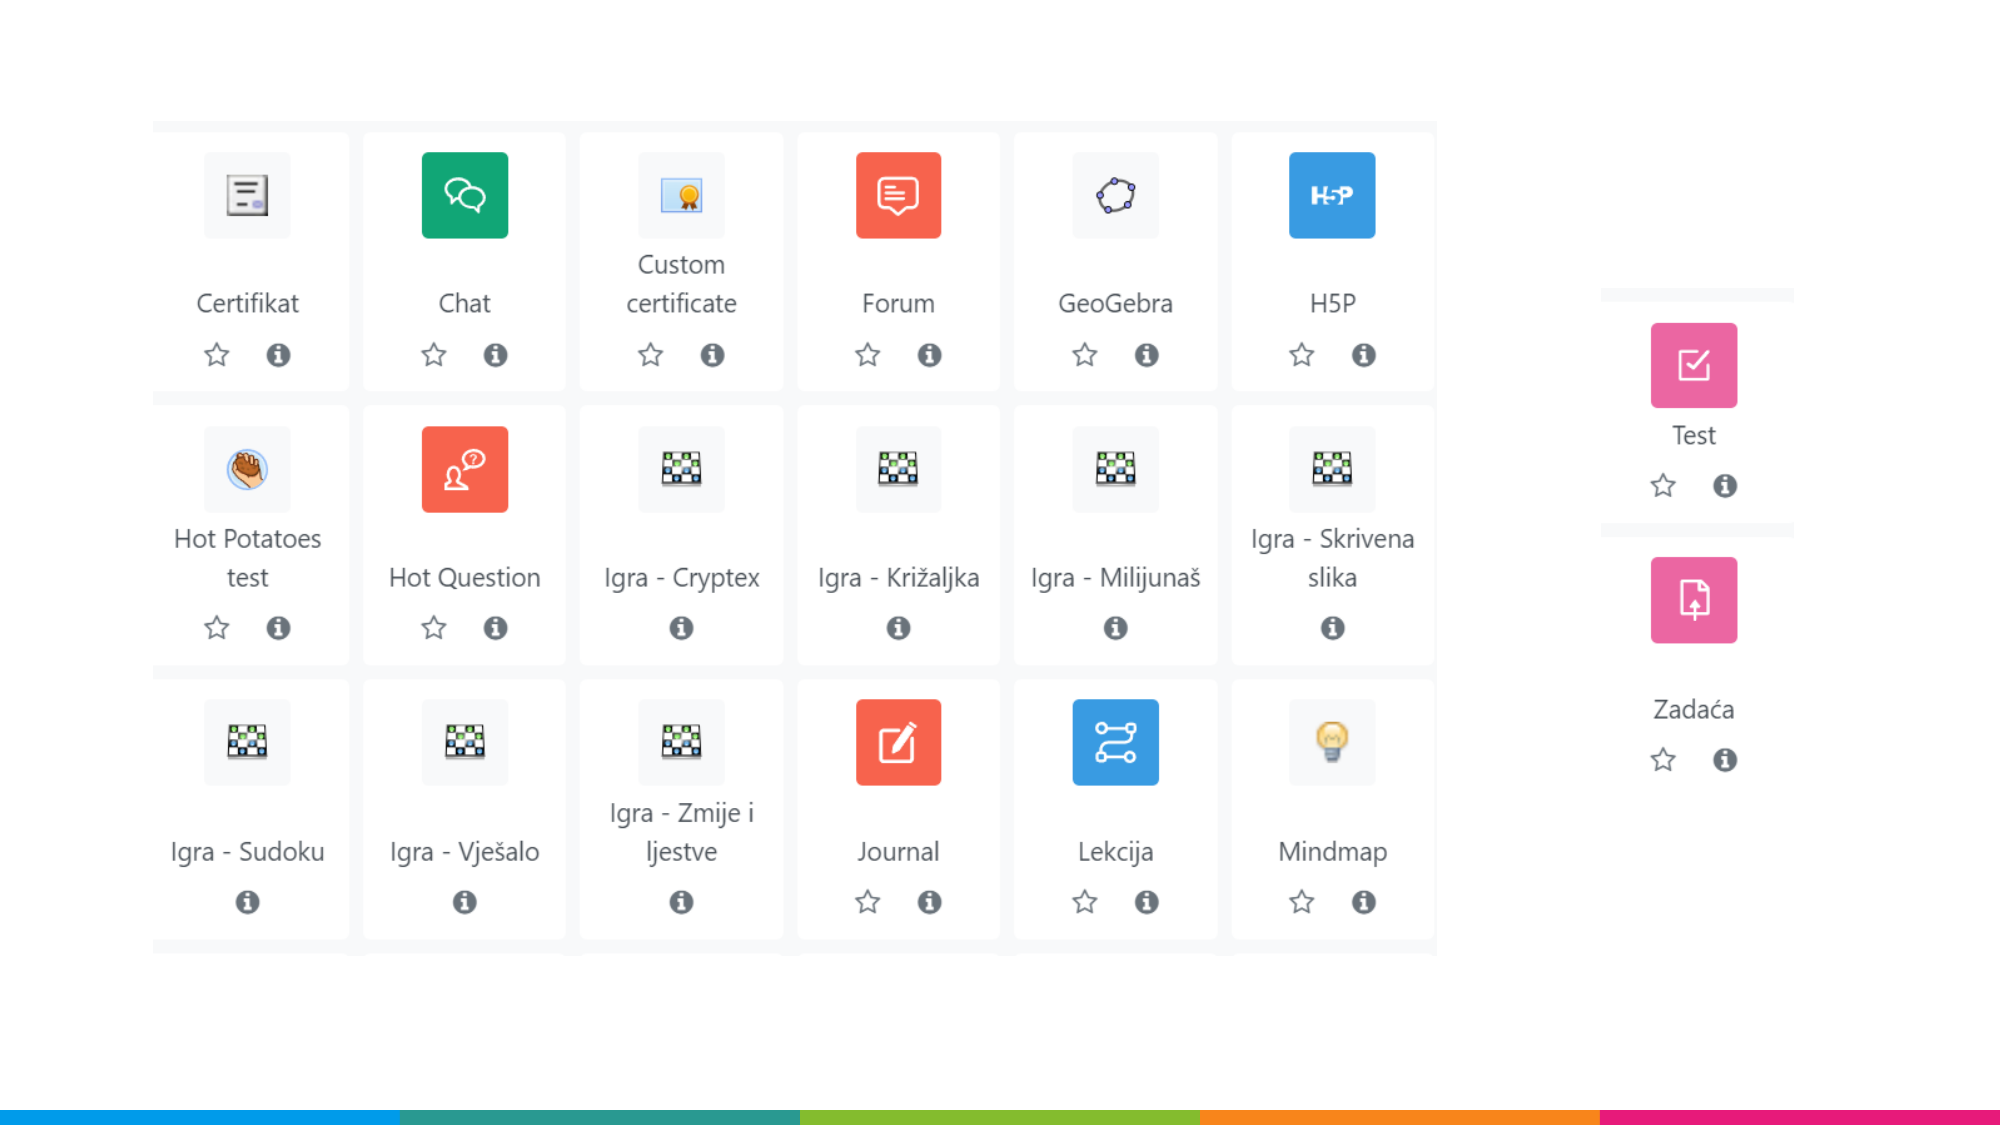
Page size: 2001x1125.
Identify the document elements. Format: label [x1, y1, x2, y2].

picture [1601, 287, 1795, 790]
picture [153, 121, 1437, 956]
